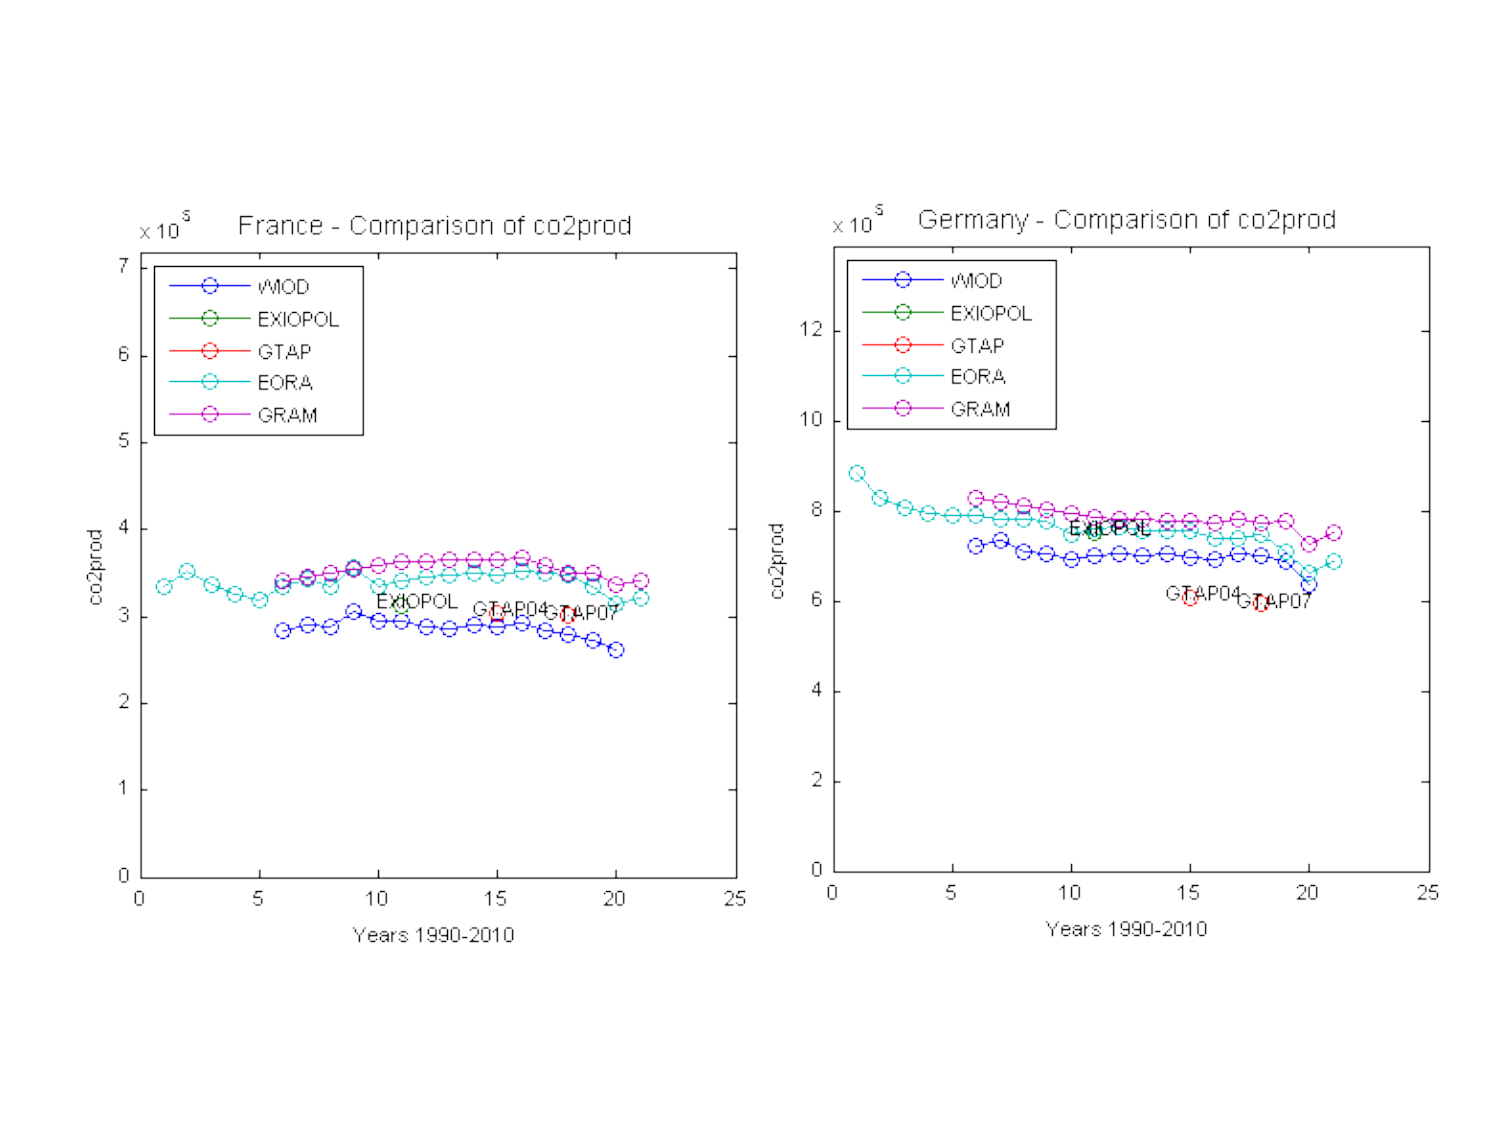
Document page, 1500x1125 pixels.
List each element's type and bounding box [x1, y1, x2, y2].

picture [41, 189, 1500, 962]
